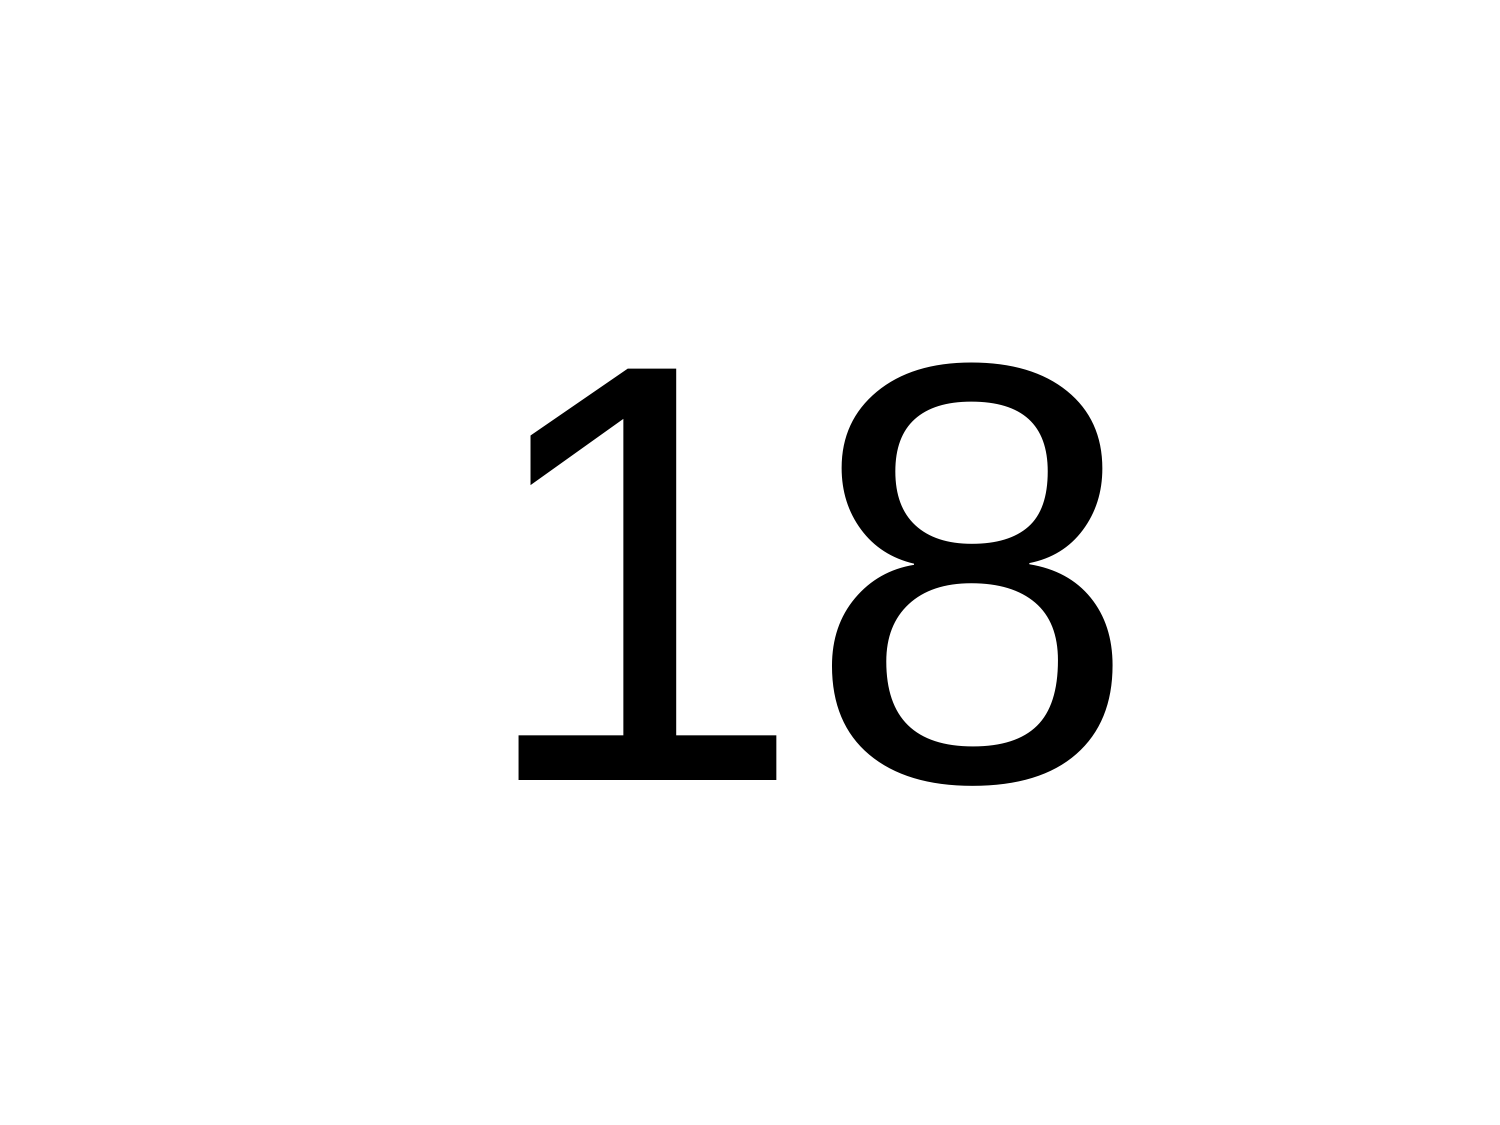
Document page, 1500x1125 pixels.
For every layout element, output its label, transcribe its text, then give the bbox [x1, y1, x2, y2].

text_box 18 [225, 174, 1388, 908]
